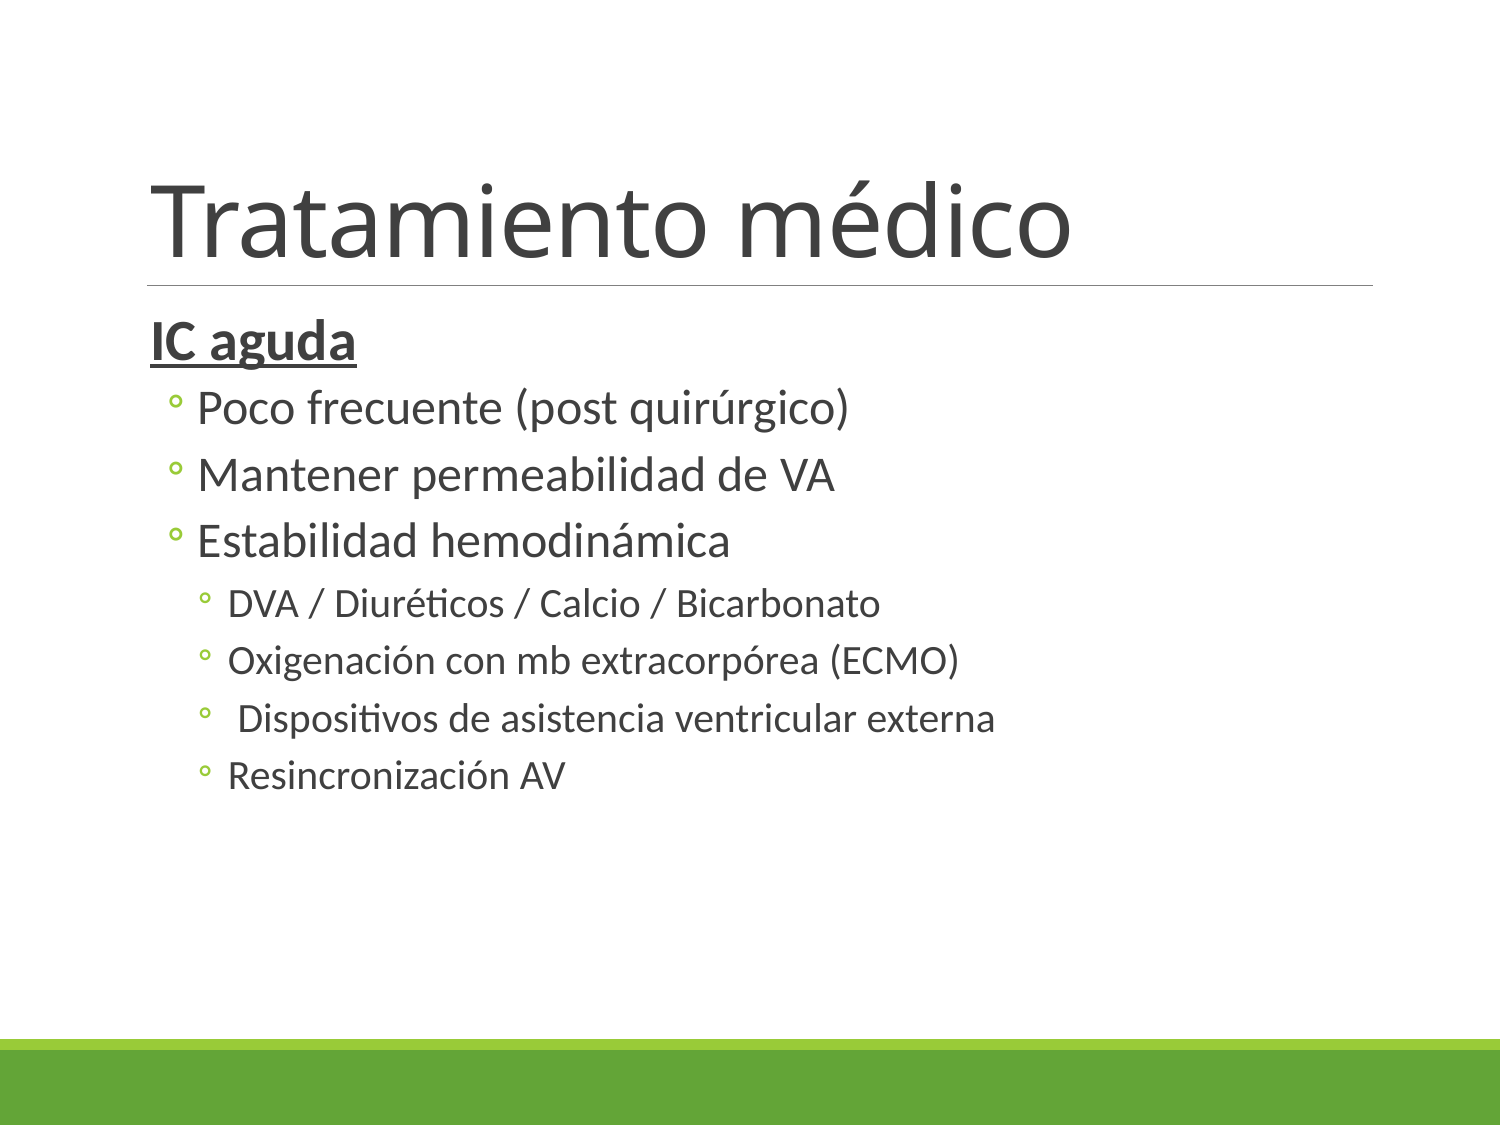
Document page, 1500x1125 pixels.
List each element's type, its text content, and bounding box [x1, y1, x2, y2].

list IC aguda Poco frecuente (post quirúrgico) Mantener permeabilidad de VA Estabilidad hemodinámica DVA / Diuréticos / Calcio / Bicarbonato Oxigenación con mb extracorpórea (ECMO) Dispositivos de asistencia ventricular externa Resincronización AV [135, 302, 1373, 963]
title Tratamiento médico [135, 47, 1373, 285]
